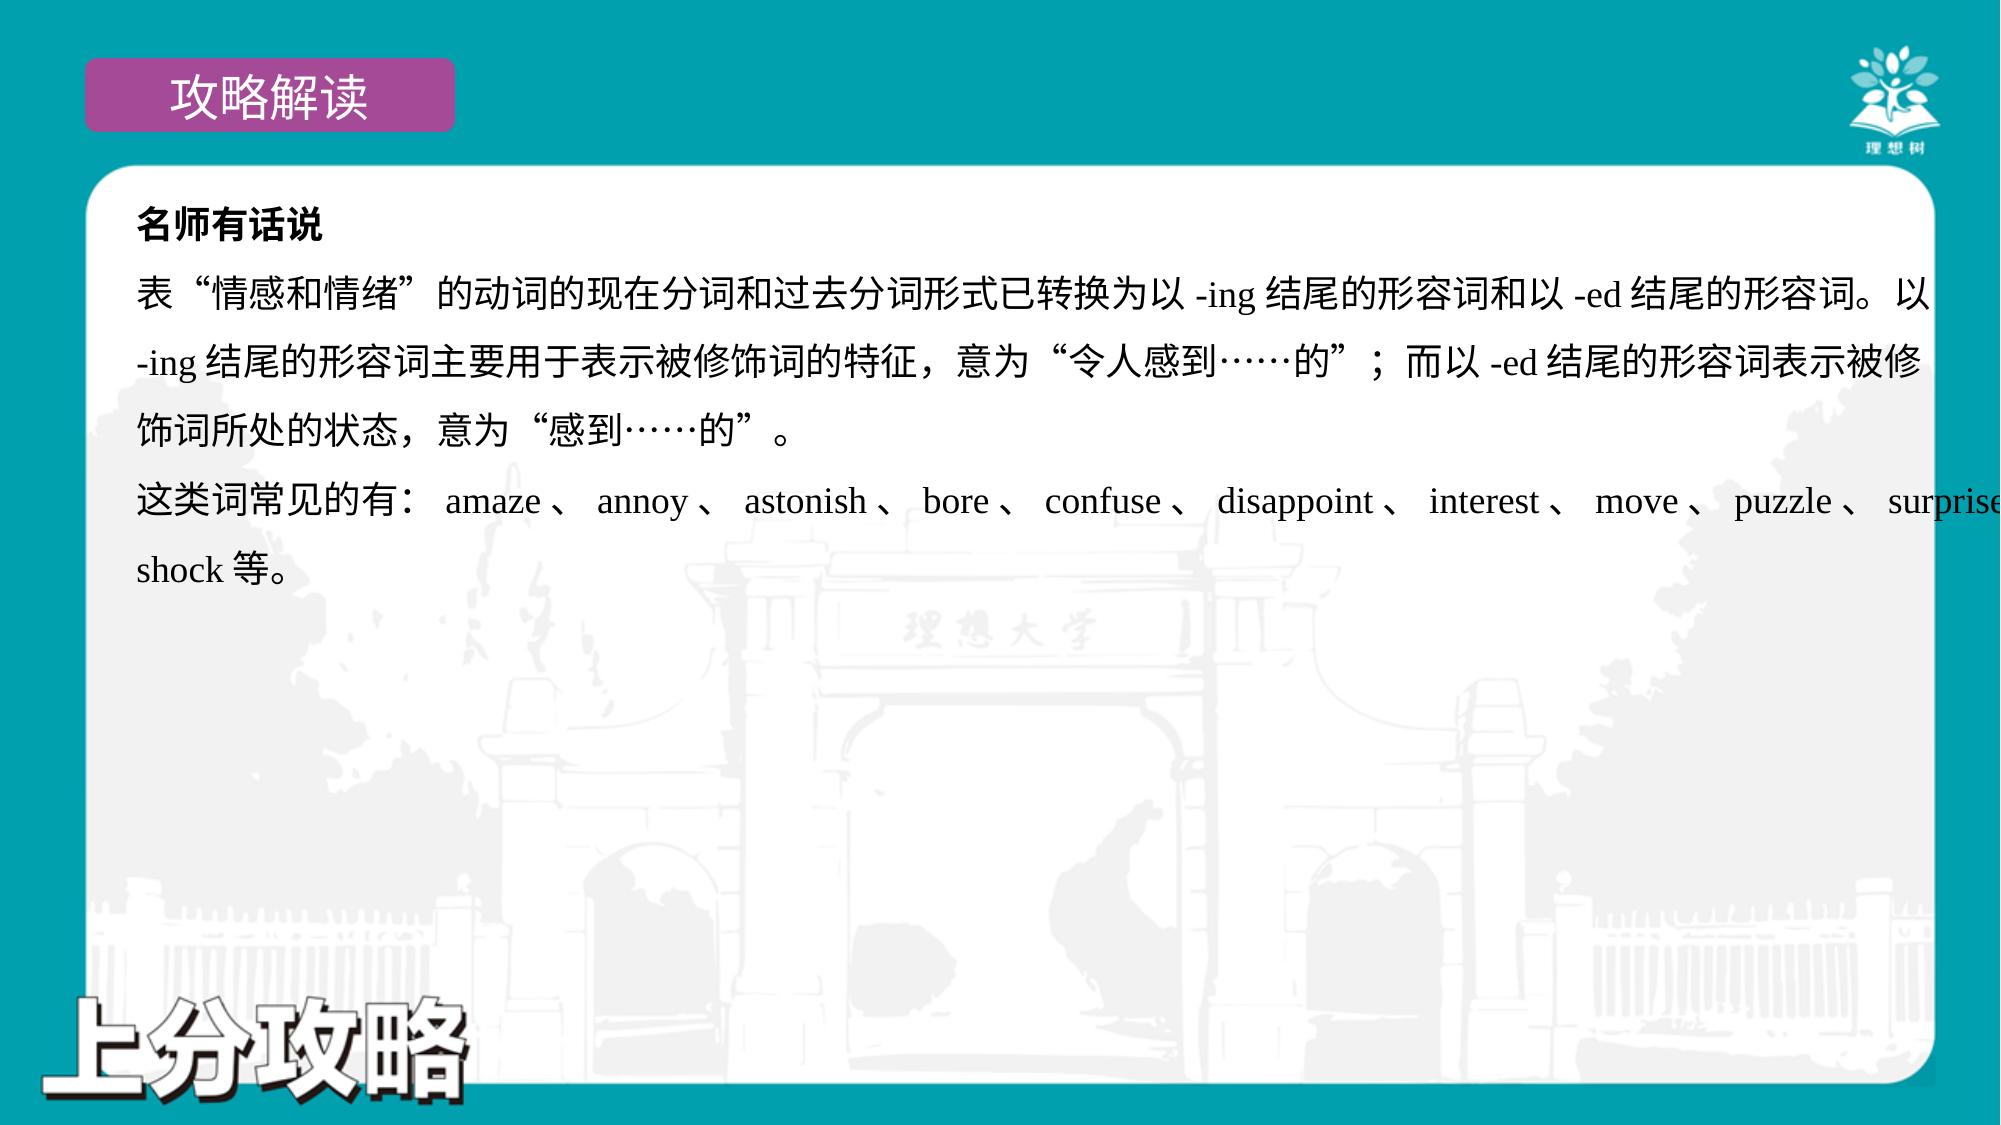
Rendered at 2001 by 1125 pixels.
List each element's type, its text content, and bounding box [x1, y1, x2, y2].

text_box 名师有话说 表“情感和情绪”的动词的现在分词和过去分词形式已转换为以-ing结尾的形容词和以-ed结尾的形容词。以 -ing结尾的形容词主要用于表示被修饰词的特征，意为“令人感到……的”；而以-ed结尾的形容词表示被修 饰词所处的状态，意为“感到……的”。 这类词常见的有：amaze、annoy、astonish、bore、confuse、disappoint、interest、move、puzzle、surprise、 shock等。 [136, 177, 1865, 579]
picture [0, 0, 2000, 1125]
